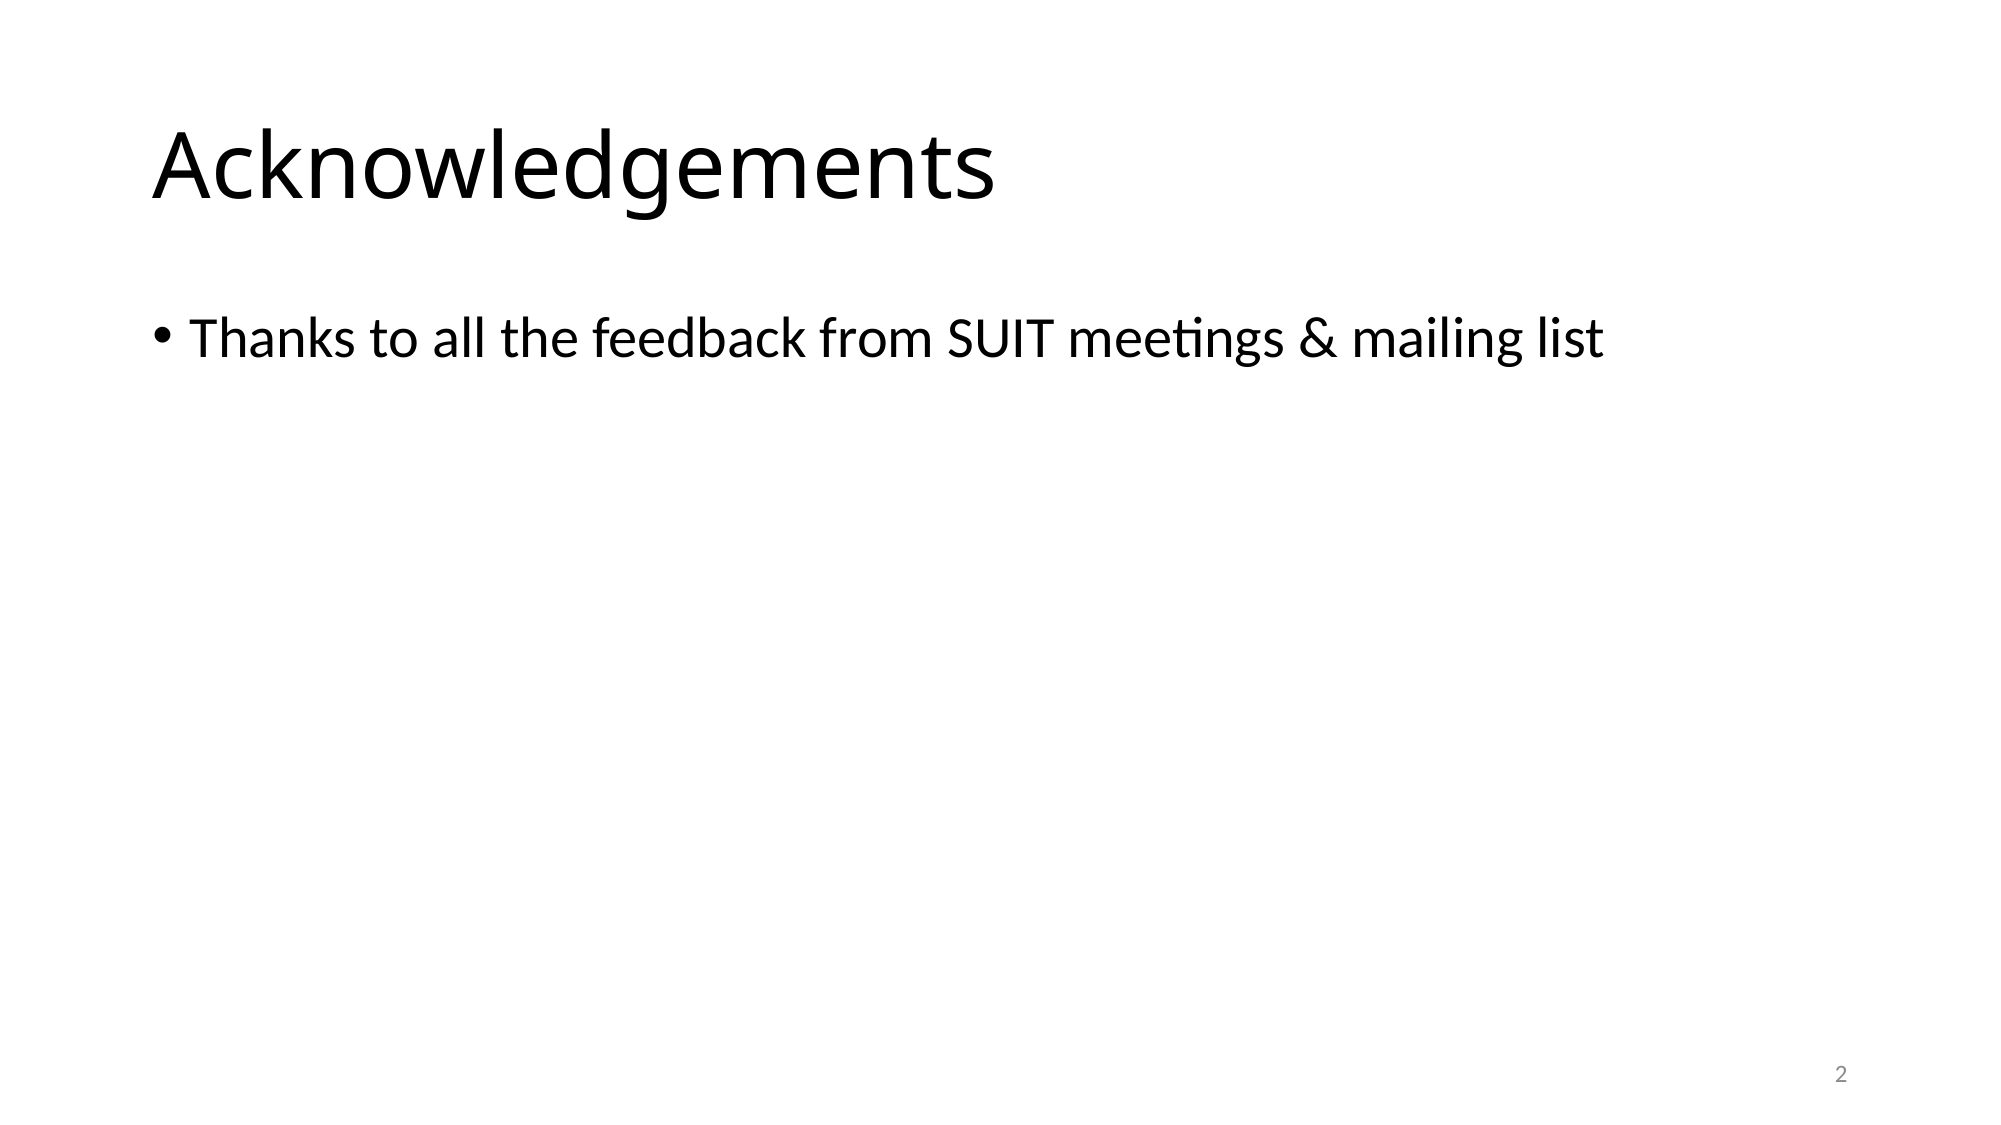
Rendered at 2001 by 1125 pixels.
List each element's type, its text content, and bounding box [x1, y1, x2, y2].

title Acknowledgements [137, 59, 1863, 278]
slide_number 1 [1412, 1042, 1863, 1103]
list Thanks to all the feedback from SUIT meetings & mailing list [137, 299, 1863, 1014]
